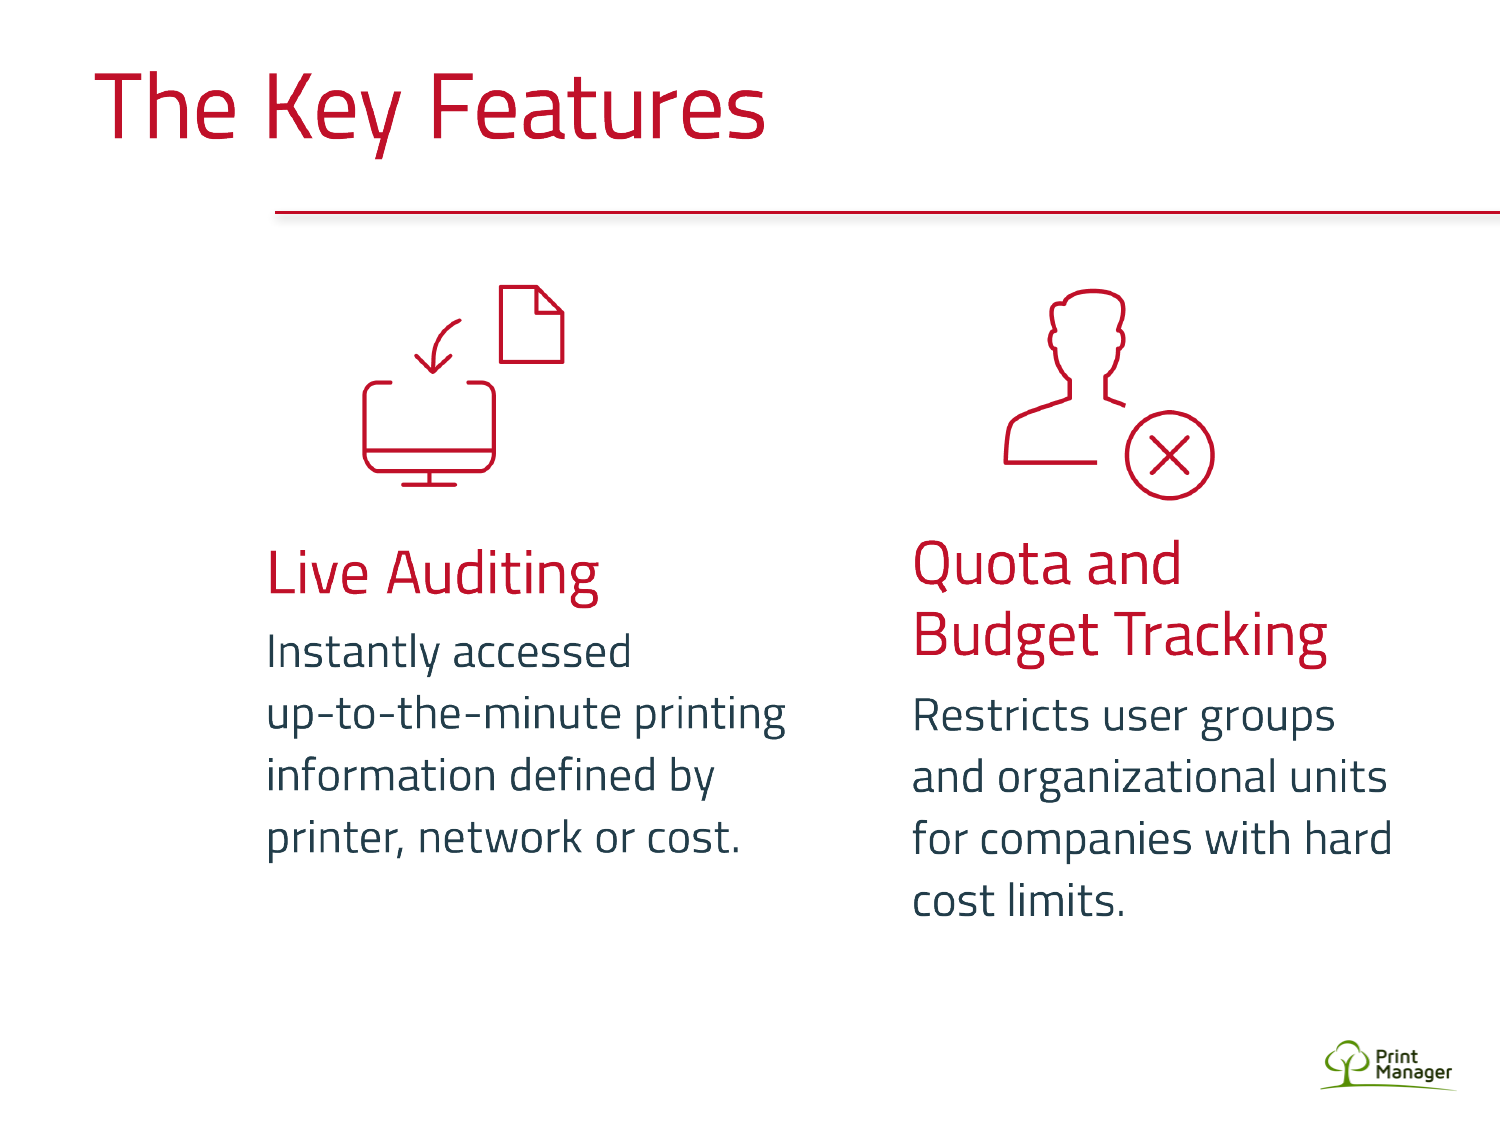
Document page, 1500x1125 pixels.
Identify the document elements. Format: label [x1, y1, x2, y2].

picture [0, 49, 778, 168]
picture [1312, 1032, 1464, 1101]
picture [899, 274, 1400, 932]
picture [249, 274, 797, 876]
